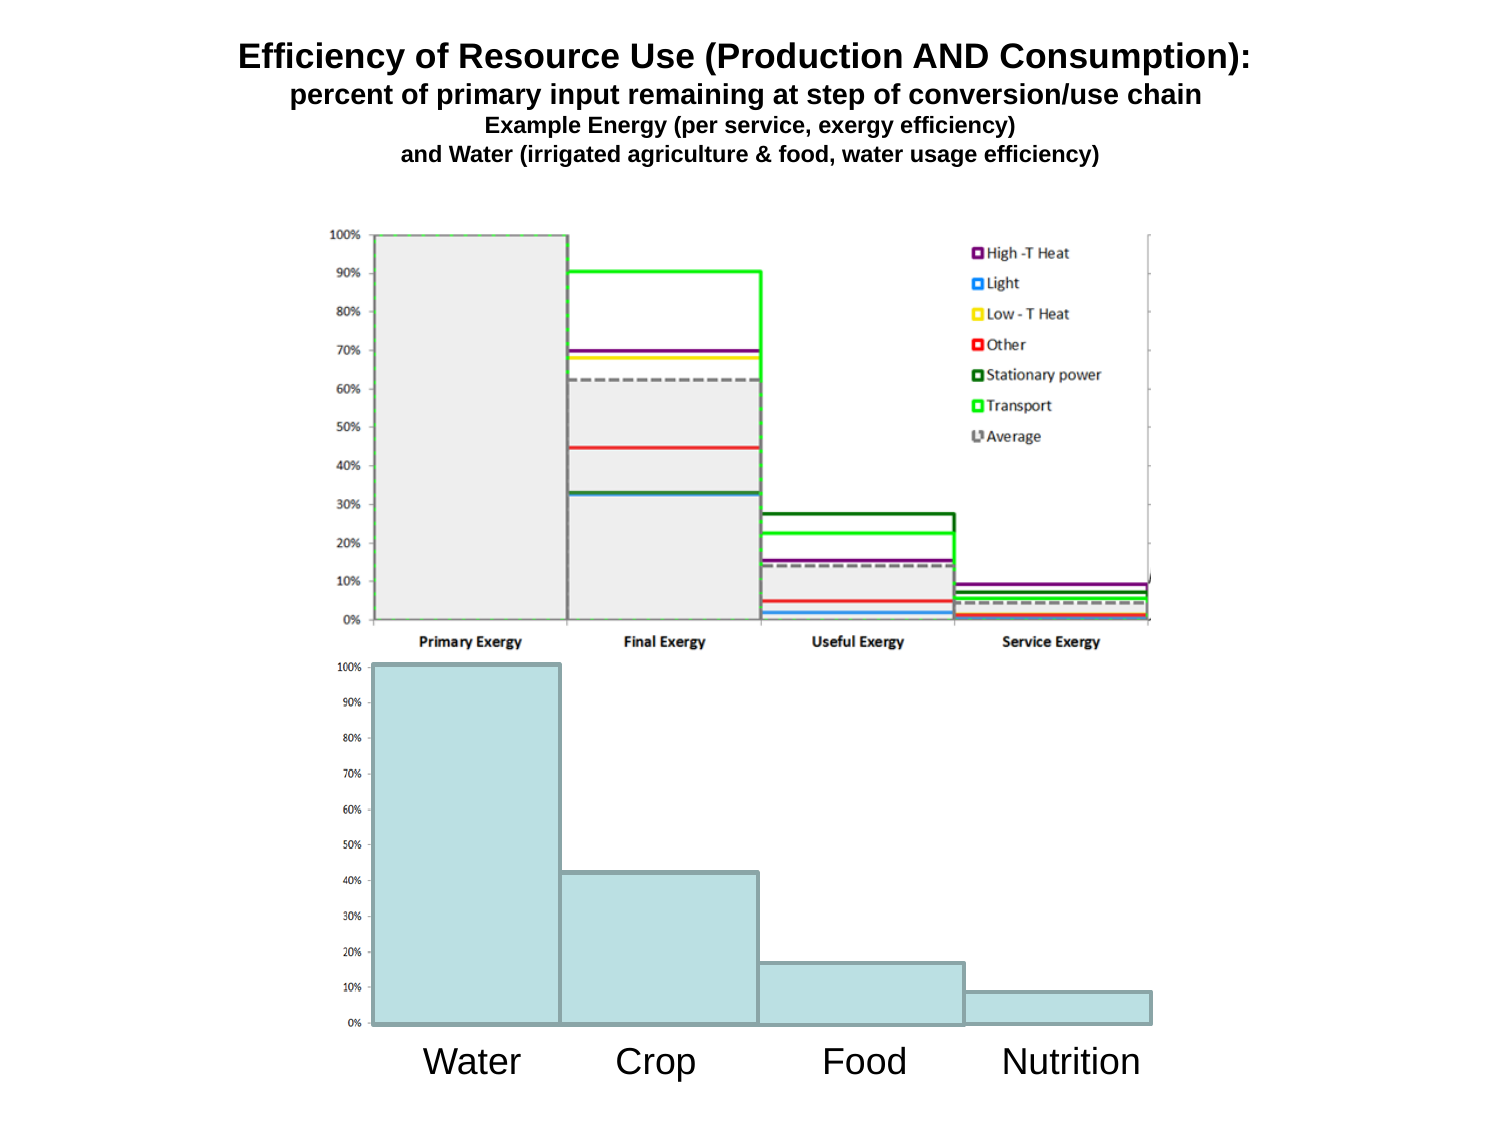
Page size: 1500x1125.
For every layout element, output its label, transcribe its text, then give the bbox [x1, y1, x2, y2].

text_box Water Crop Food Nutrition [376, 1029, 1378, 1090]
picture [318, 204, 1152, 665]
title Efficiency of Resource Use (Production AND Consumption): percent of primary input remaining at step of conversion/use chain Example Energy (per service, exergy efficiency) and Water (irrigated agriculture & food, water usage efficiency) [0, 24, 1500, 175]
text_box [329, 639, 1152, 1065]
